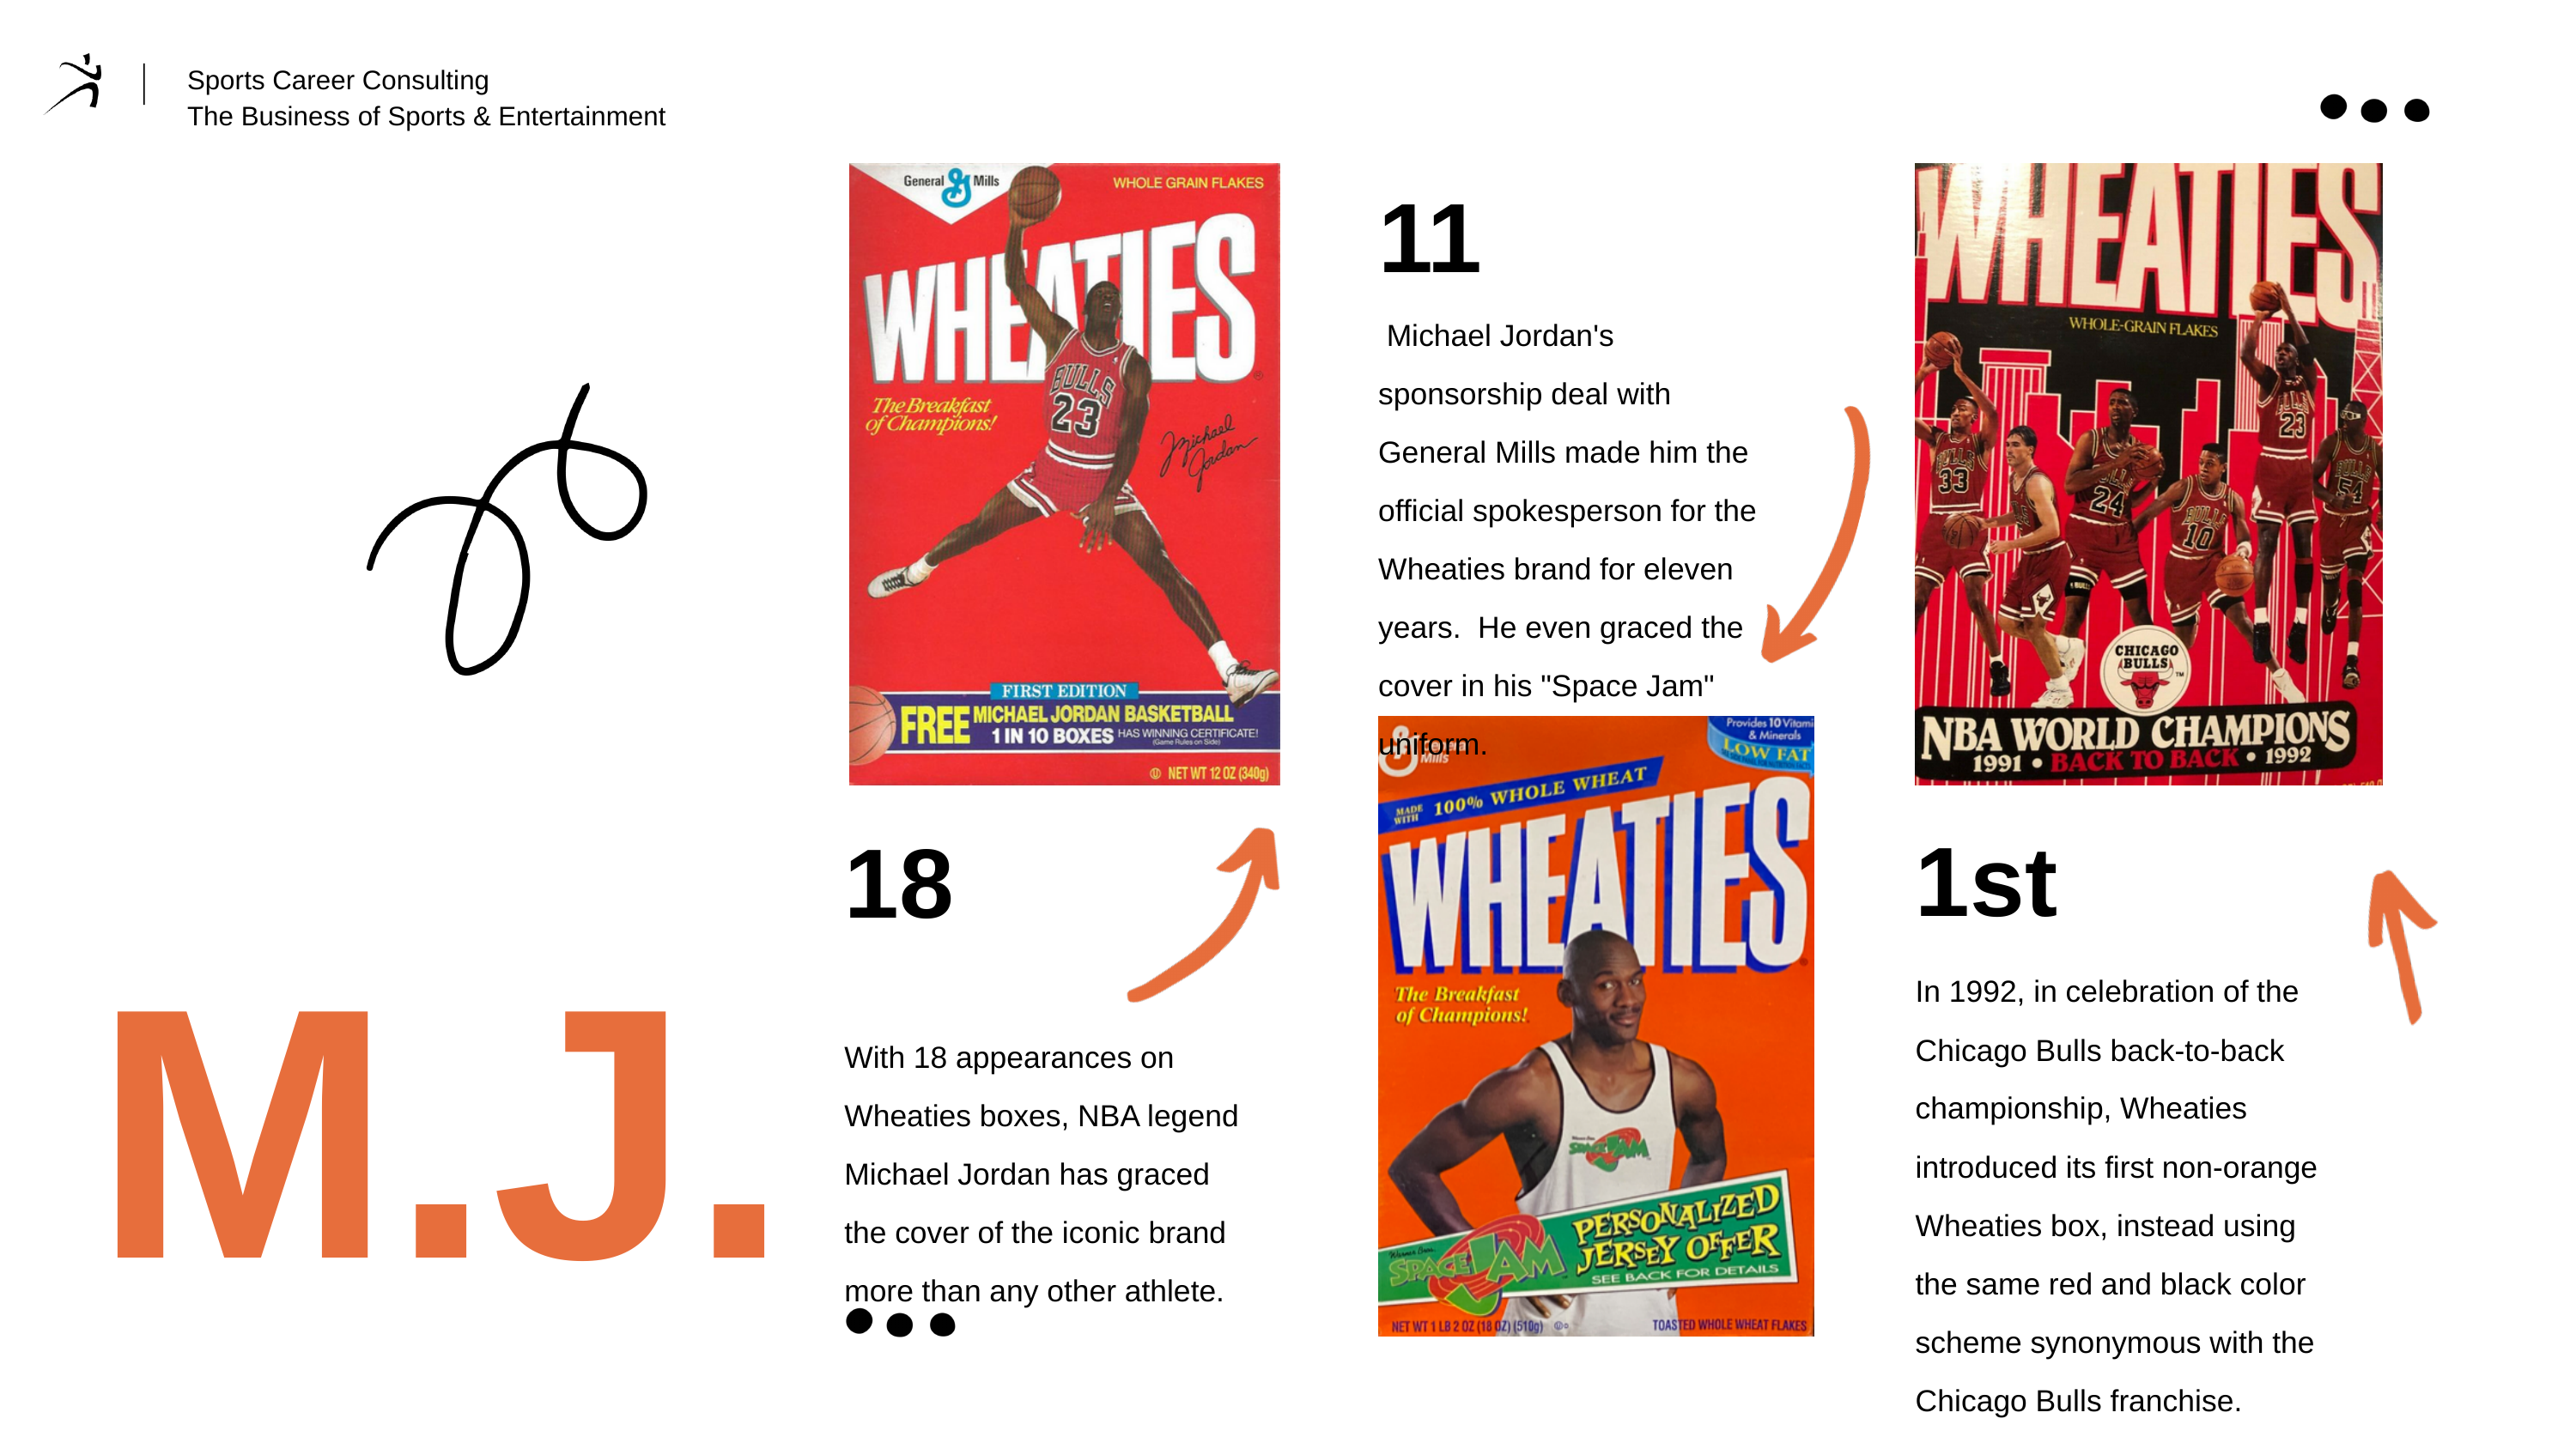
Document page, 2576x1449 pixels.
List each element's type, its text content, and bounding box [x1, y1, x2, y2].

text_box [186, 44, 755, 121]
picture [2340, 850, 2495, 1047]
picture [848, 162, 1280, 786]
picture [1377, 716, 1814, 1337]
picture [43, 53, 101, 115]
picture [845, 1301, 957, 1378]
picture [1783, 51, 2432, 786]
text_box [1377, 173, 1783, 676]
picture [339, 333, 679, 717]
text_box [1915, 817, 2340, 1380]
picture [1249, 820, 1320, 954]
text_box M.J. [94, 888, 823, 1331]
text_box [844, 819, 1249, 1301]
